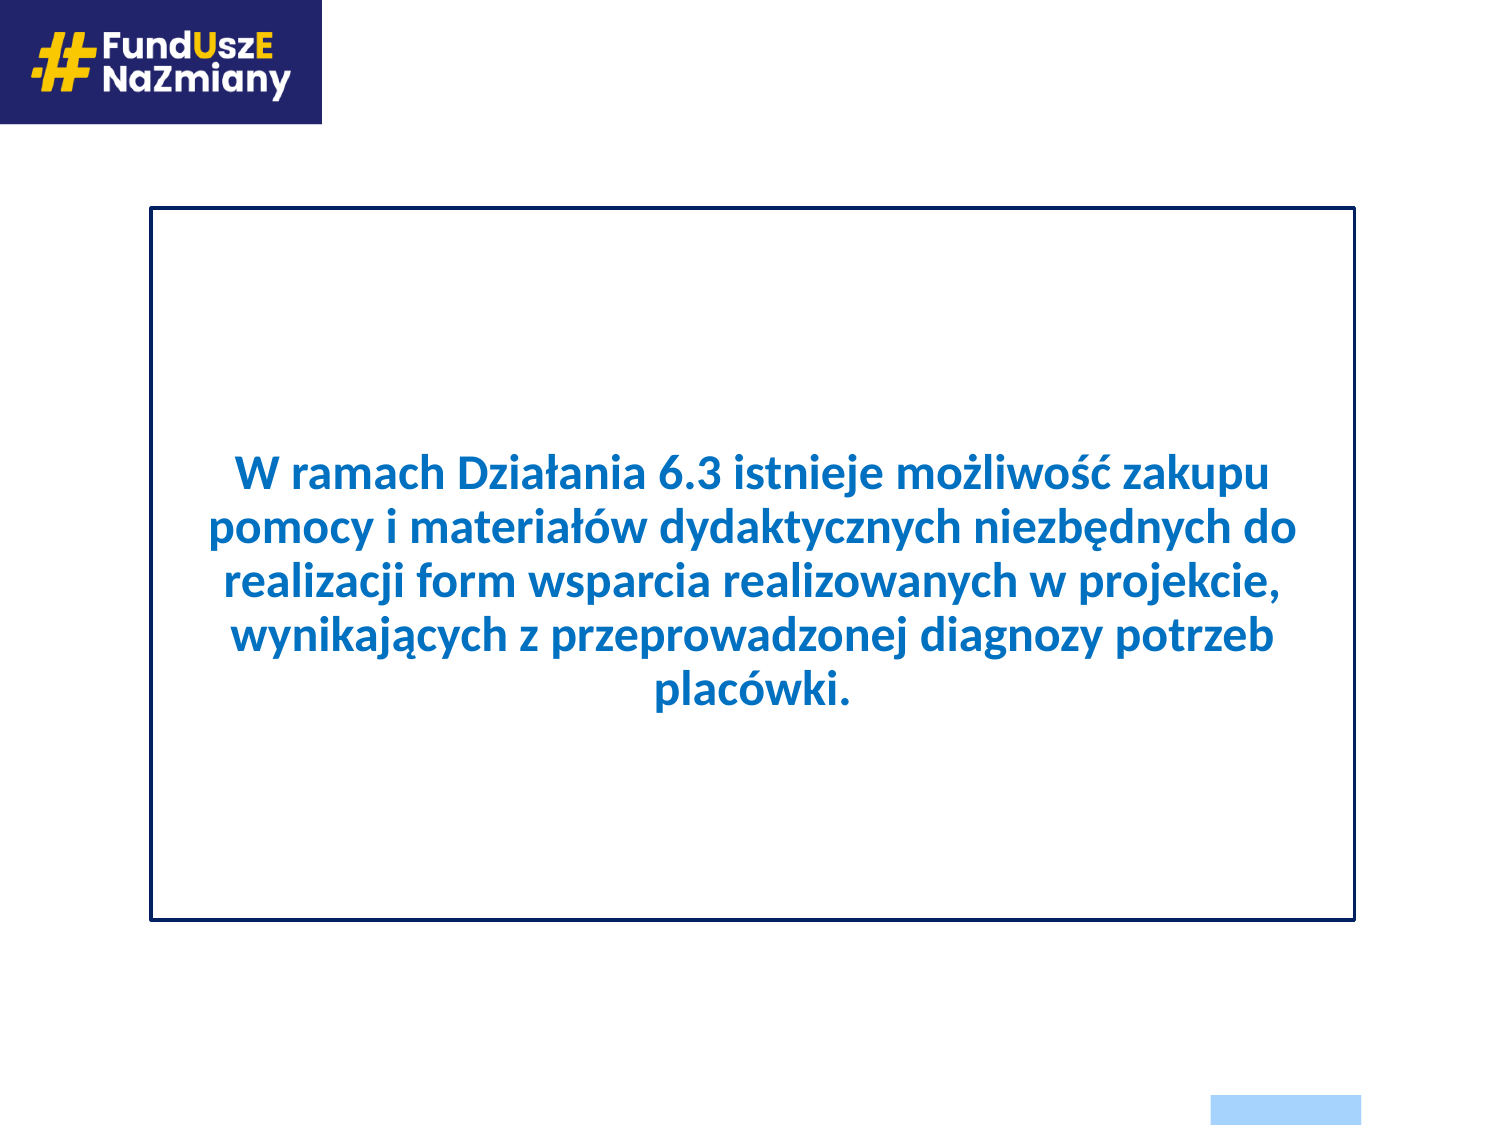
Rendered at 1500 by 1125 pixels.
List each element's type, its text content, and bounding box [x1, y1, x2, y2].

picture [0, 0, 1500, 1125]
list W ramach Działania 6.3 istnieje możliwość zakupu pomocy i materiałów dydaktycznych niezbędnych do realizacji form wsparcia realizowanych w projekcie, wynikających z przeprowadzonej diagnozy potrzeb placówki. [151, 207, 1355, 920]
